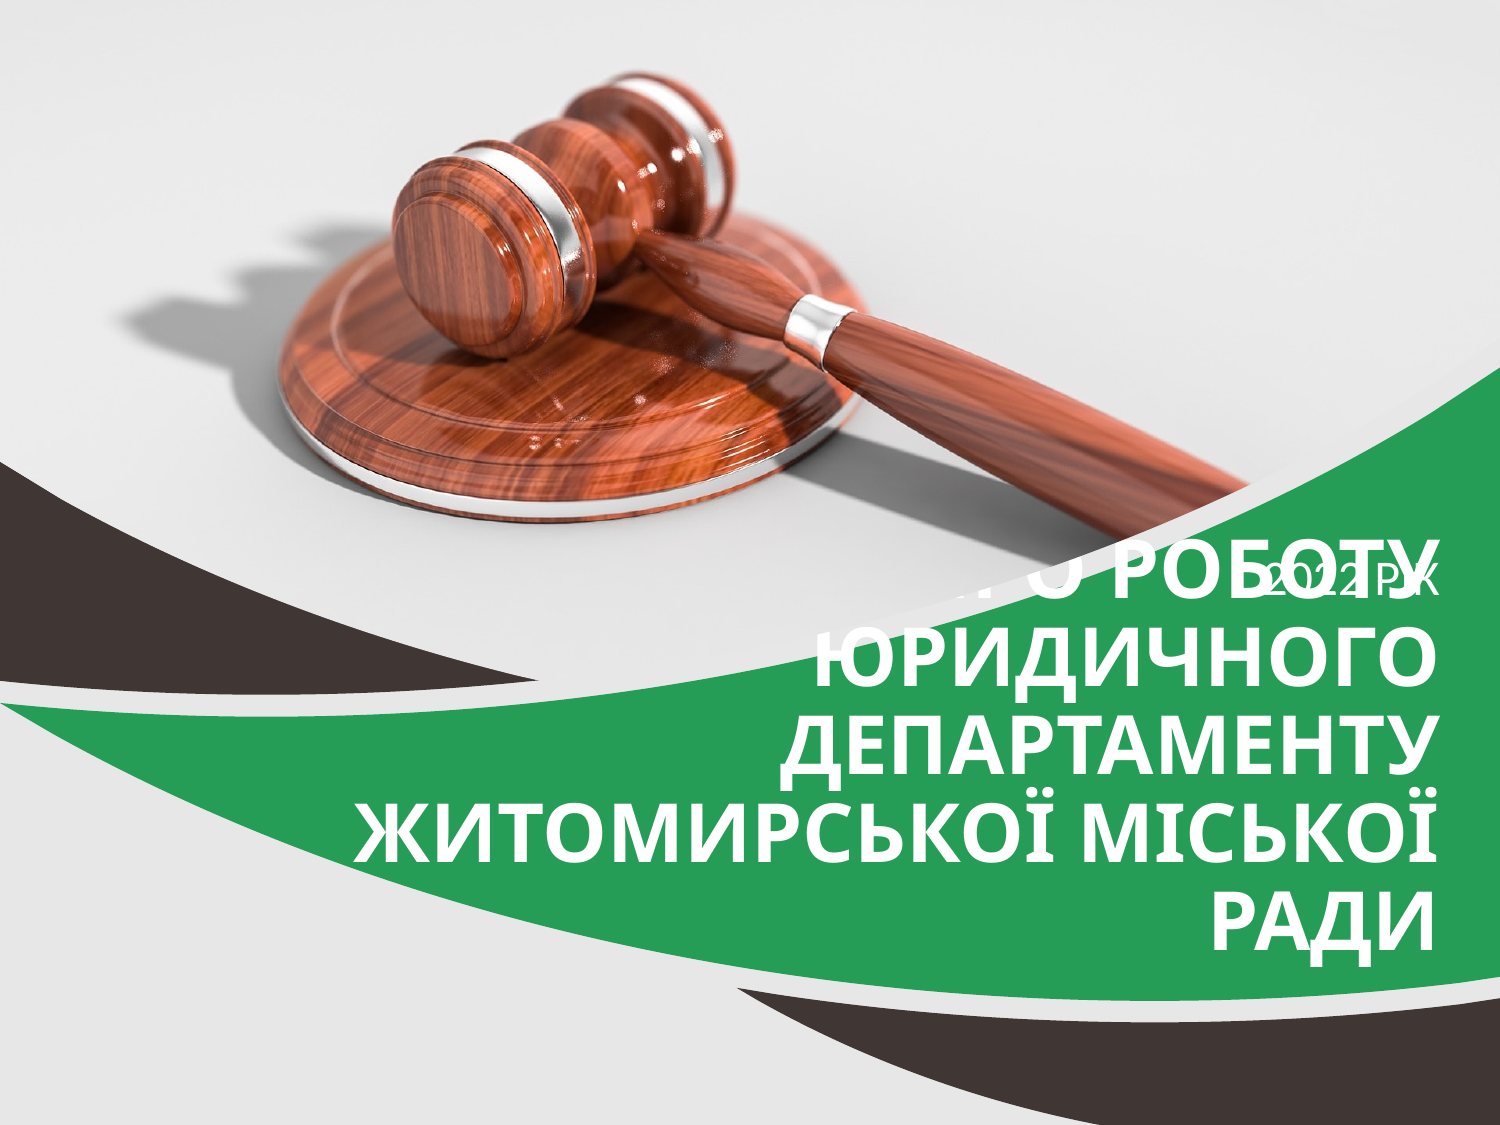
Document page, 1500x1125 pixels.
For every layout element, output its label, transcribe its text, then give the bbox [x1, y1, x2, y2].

picture [0, 0, 1500, 683]
text_box [10, 683, 522, 696]
subtitle 2022 рік [215, 683, 1500, 1001]
